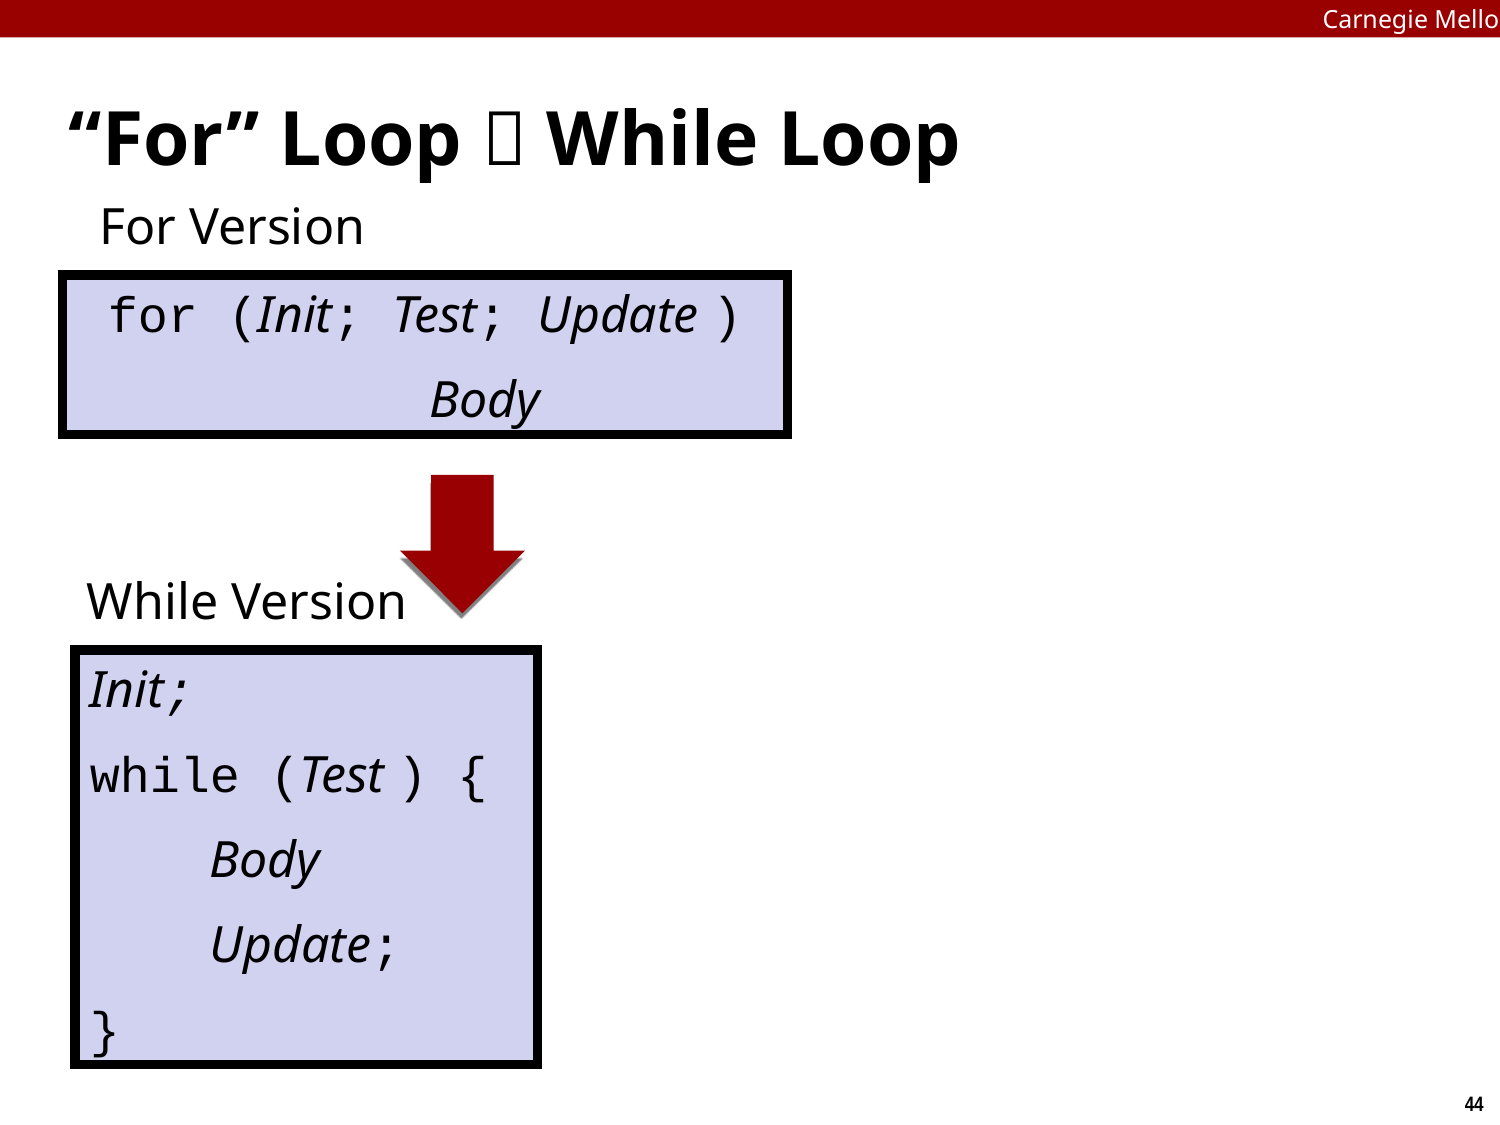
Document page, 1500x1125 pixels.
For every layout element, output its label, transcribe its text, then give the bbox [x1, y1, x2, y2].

text_box For Version [84, 187, 650, 256]
text_box [0, 0, 1500, 38]
text_box [399, 474, 526, 614]
title “For” Loop  While Loop [62, 41, 1438, 230]
text_box Carnegie Mellon [1322, 3, 1500, 33]
text_box Init; while (Test ) { Body Update; } [74, 649, 538, 1065]
text_box While Version [71, 562, 638, 631]
text_box for (Init; Test; Update ) Body [62, 275, 788, 435]
